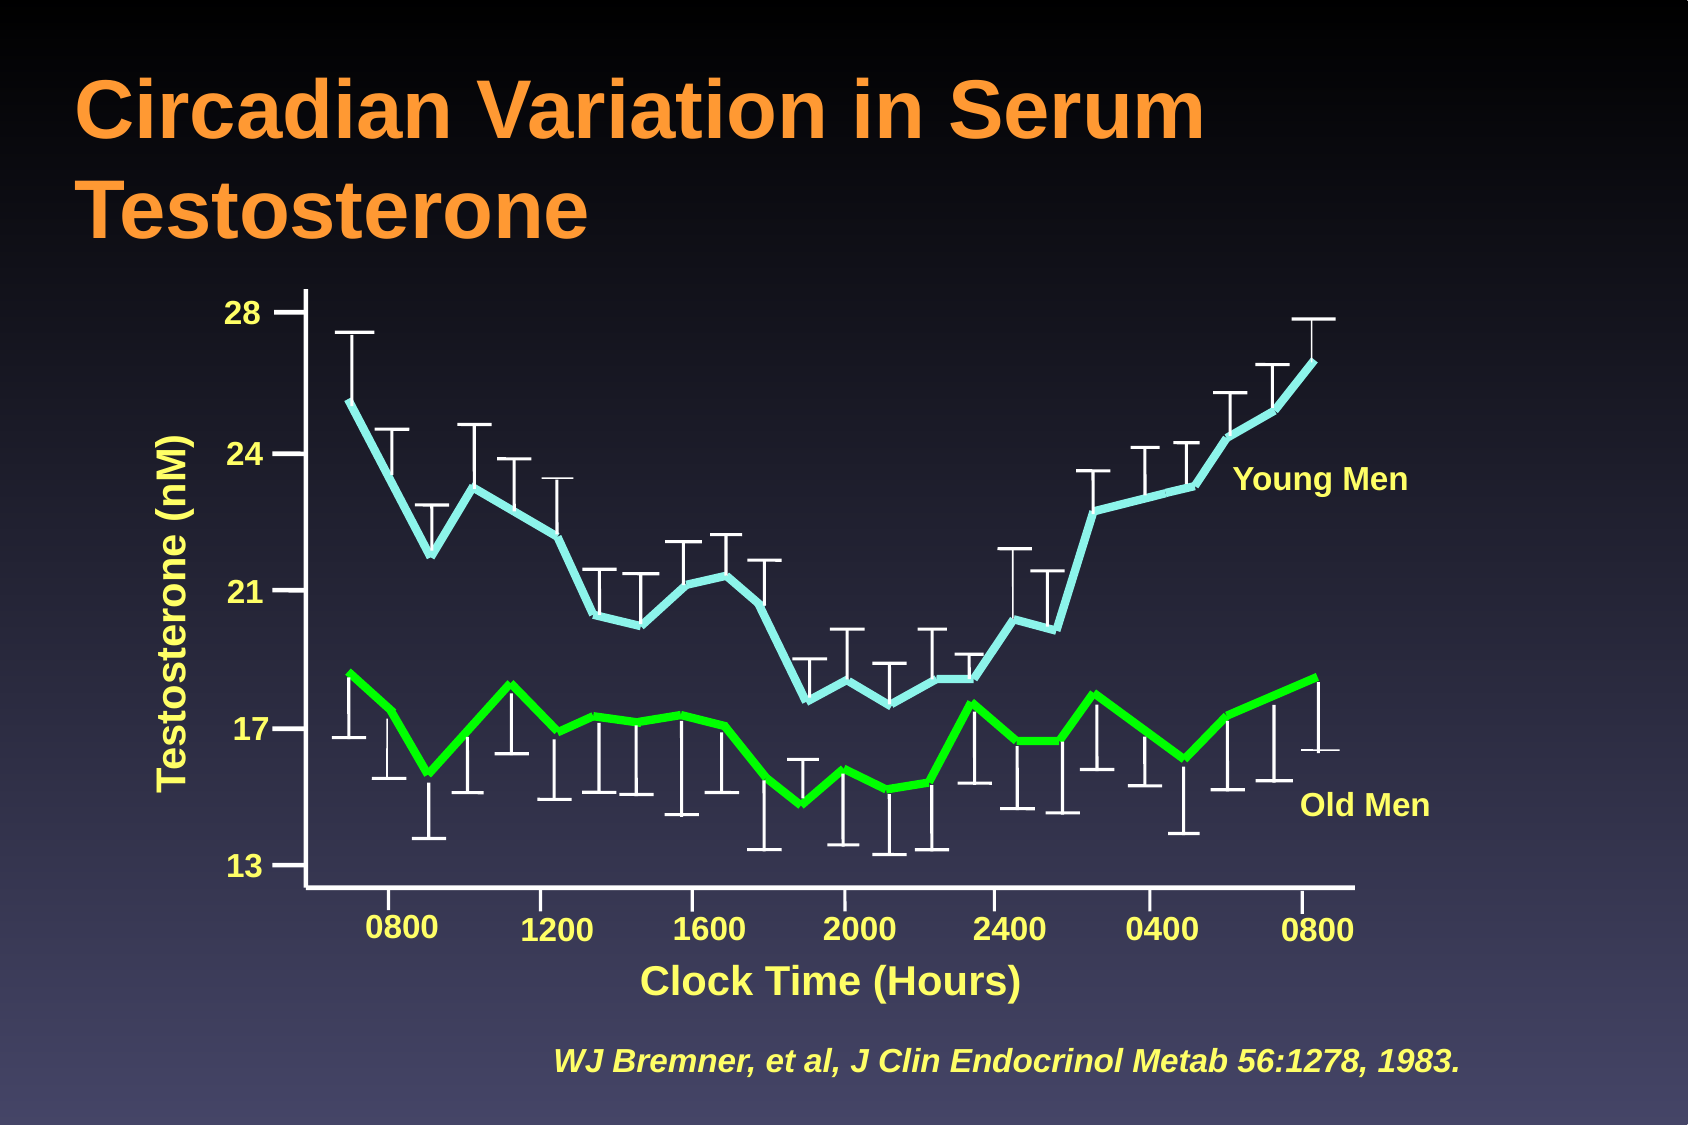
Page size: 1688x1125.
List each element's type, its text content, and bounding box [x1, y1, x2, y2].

text_box Testosterone (nM) [143, 175, 202, 1053]
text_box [1255, 364, 1290, 408]
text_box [1255, 704, 1294, 783]
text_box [1127, 736, 1163, 788]
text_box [786, 759, 820, 799]
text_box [1075, 470, 1111, 515]
text_box 0400 [1095, 906, 1230, 953]
text_box [202, 274, 1530, 1047]
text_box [456, 424, 492, 490]
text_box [305, 288, 1356, 888]
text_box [581, 722, 617, 795]
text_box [709, 534, 743, 576]
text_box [957, 711, 993, 786]
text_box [704, 732, 740, 795]
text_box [414, 504, 450, 551]
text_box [621, 573, 660, 625]
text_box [494, 693, 529, 756]
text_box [664, 720, 700, 818]
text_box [664, 541, 703, 586]
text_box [1210, 720, 1245, 792]
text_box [999, 745, 1035, 811]
text_box Old Men [1360, 781, 1499, 831]
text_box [1130, 447, 1160, 496]
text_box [1045, 741, 1081, 815]
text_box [827, 773, 860, 847]
text_box 21 [196, 568, 267, 618]
text_box 17 [210, 705, 267, 756]
text_box 0800 [334, 903, 469, 953]
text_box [792, 658, 828, 670]
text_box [954, 653, 985, 670]
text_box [829, 628, 865, 670]
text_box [1212, 392, 1248, 437]
text_box 13 [196, 842, 293, 892]
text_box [746, 780, 782, 852]
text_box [619, 724, 654, 797]
text_box WJ Bremner, et al, J Clin Endocrinol Metab 56:1278, 1983. [538, 1037, 1660, 1087]
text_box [411, 782, 447, 840]
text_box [917, 628, 948, 670]
text_box 2400 [942, 906, 1077, 953]
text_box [1079, 704, 1115, 772]
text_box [536, 739, 572, 801]
text_box Circadian Variation in Serum Testosterone [59, 66, 1688, 244]
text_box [331, 677, 367, 740]
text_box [374, 428, 410, 476]
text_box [1173, 442, 1200, 485]
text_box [496, 458, 532, 512]
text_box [272, 311, 307, 866]
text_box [872, 663, 907, 670]
text_box 24 [196, 430, 267, 480]
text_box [1167, 766, 1200, 836]
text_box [872, 794, 907, 857]
text_box Clock Time (Hours) [353, 953, 1309, 1012]
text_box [451, 736, 484, 795]
text_box Young Men [1360, 456, 1455, 506]
text_box [137, 274, 143, 1047]
text_box 0800 [1250, 907, 1385, 957]
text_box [747, 559, 782, 606]
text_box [914, 784, 950, 852]
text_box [582, 568, 617, 616]
text_box 2000 [792, 906, 927, 953]
text_box 28 [196, 289, 289, 339]
text_box 1600 [642, 906, 777, 953]
text_box 1200 [490, 906, 625, 953]
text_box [347, 359, 1315, 671]
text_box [347, 671, 1318, 806]
